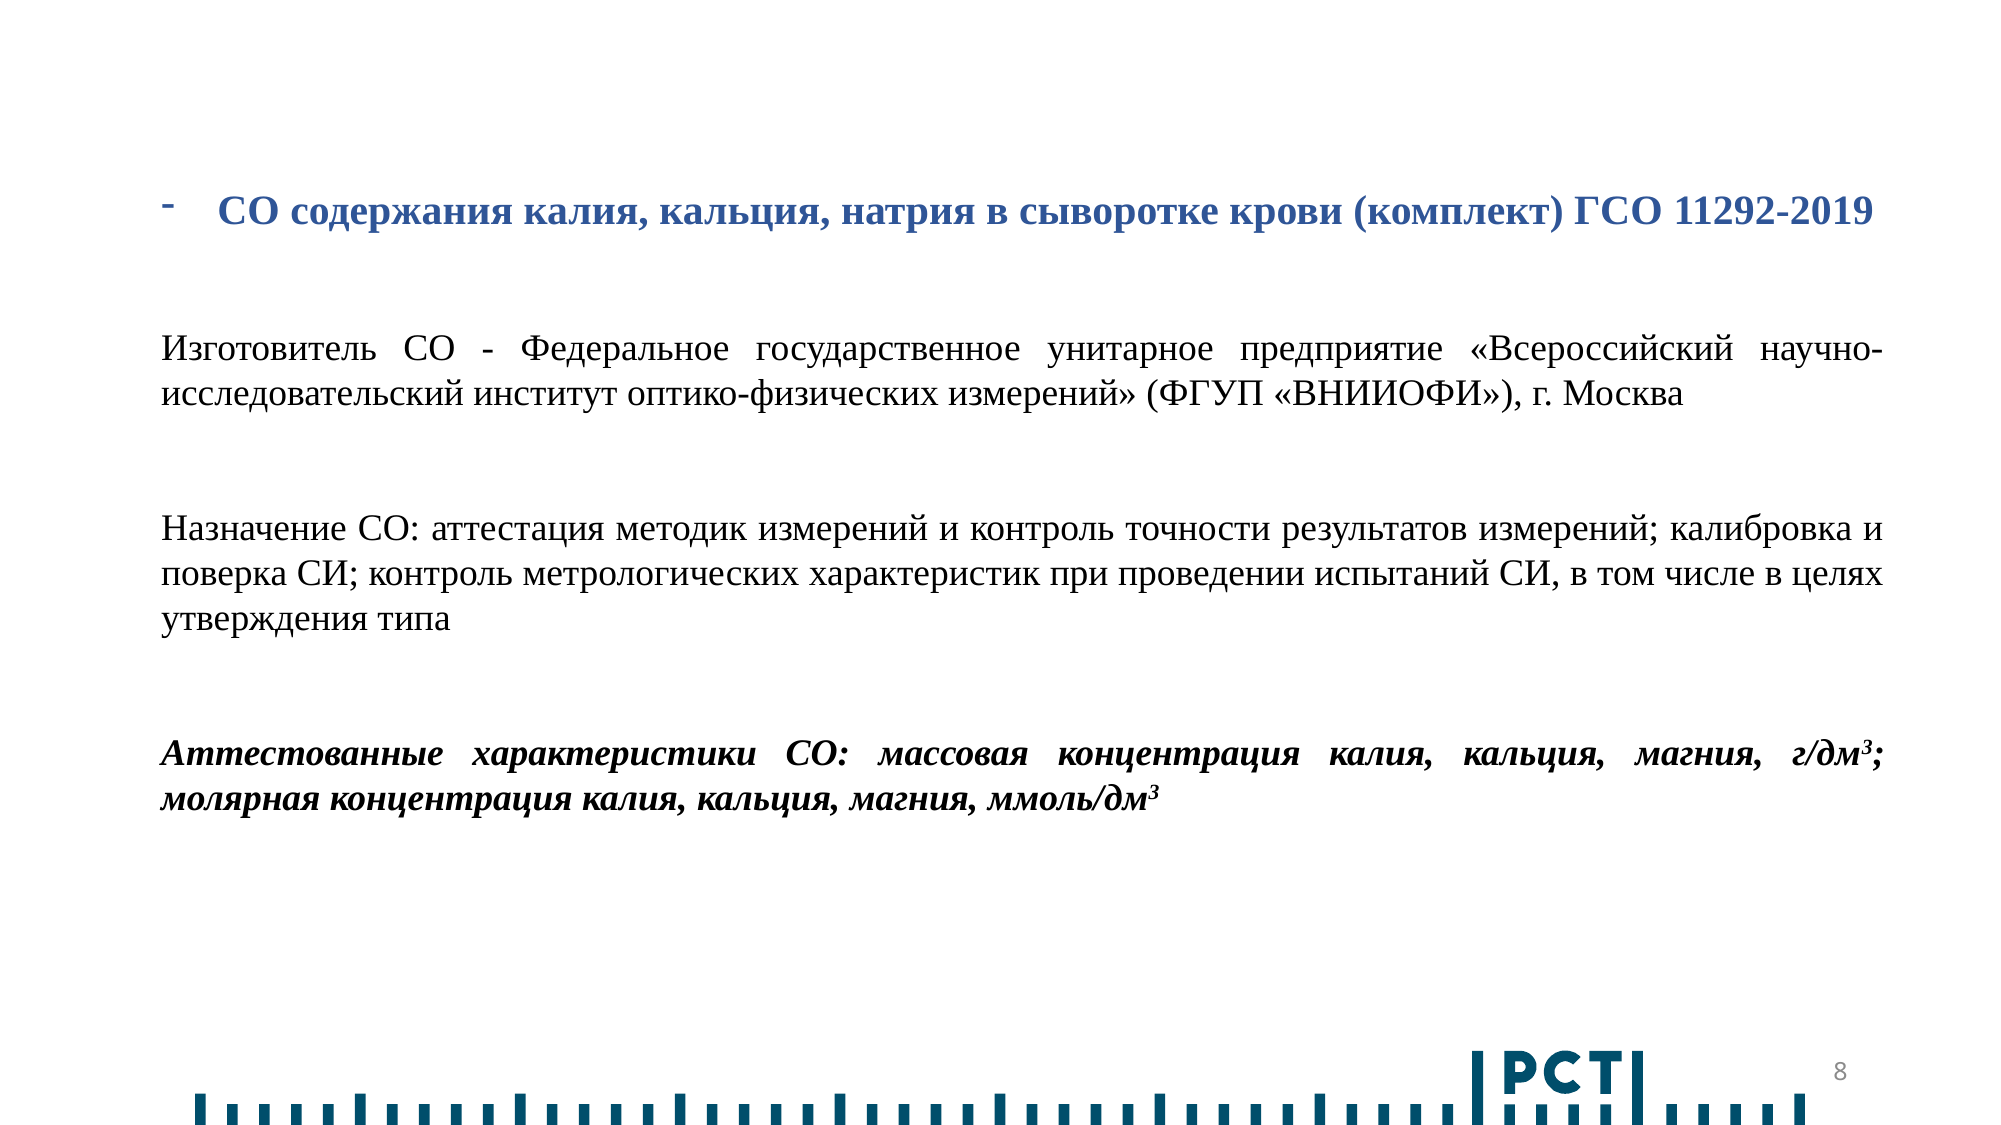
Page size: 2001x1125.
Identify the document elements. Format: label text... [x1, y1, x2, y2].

text_box СО содержания калия, кальция, натрия в сыворотке крови (комплект) ГСО 11292-2019 Изготовитель СО - Федеральное государственное унитарное предприятие «Всероссийский научно-исследовательский институт оптико-физических измерений» (ФГУП «ВНИИОФИ»), г. Москва Назначение СО: аттестация методик измерений и контроль точности результатов измерений; калибровка и поверка СИ; контроль метрологических характеристик при проведении испытаний СИ, в том числе в целях утверждения типа Аттестованные характеристики СО: массовая концентрация калия, кальция, магния, г/дм3; молярная концентрация калия, кальция, магния, ммоль/дм3 [146, 175, 1900, 826]
slide_number 8 [1412, 1042, 1863, 1103]
